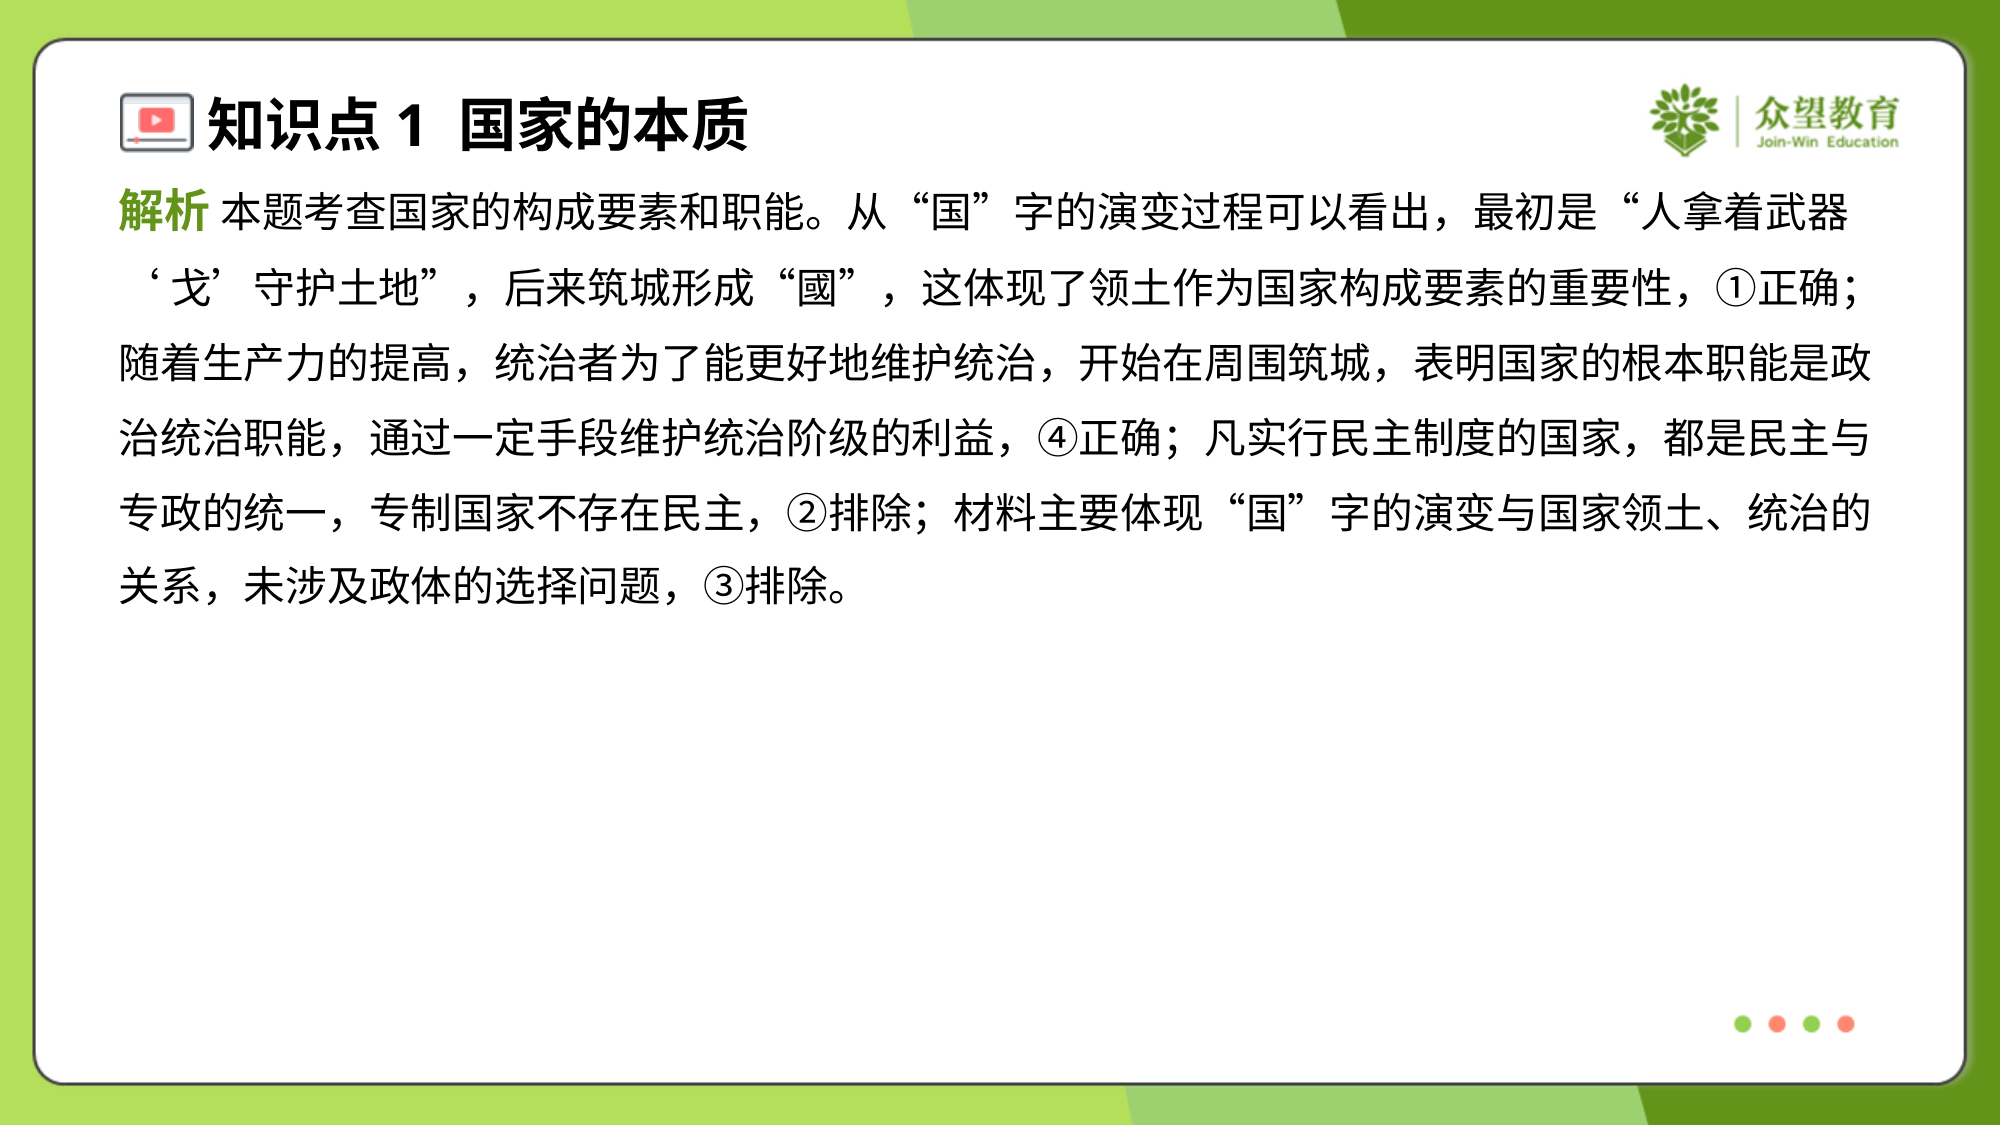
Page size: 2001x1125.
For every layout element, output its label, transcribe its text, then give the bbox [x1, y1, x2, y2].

text_box 解析 本题考查国家的构成要素和职能。从“国”字的演变过程可以看出，最初是“人拿着武器 ‘戈’守护土地”，后来筑城形成“國”，这体现了领土作为国家构成要素的重要性，①正确； 随着生产力的提高，统治者为了能更好地维护统治，开始在周围筑城，表明国家的根本职能是政 治统治职能，通过一定手段维护统治阶级的利益，④正确；凡实行民主制度的国家，都是民主与 专政的统一，专制国家不存在民主，②排除；材料主要体现“国”字的演变与国家领土、统治的 关系，未涉及政体的选择问题，③排除。 [118, 159, 1883, 602]
picture [0, 0, 2000, 1125]
